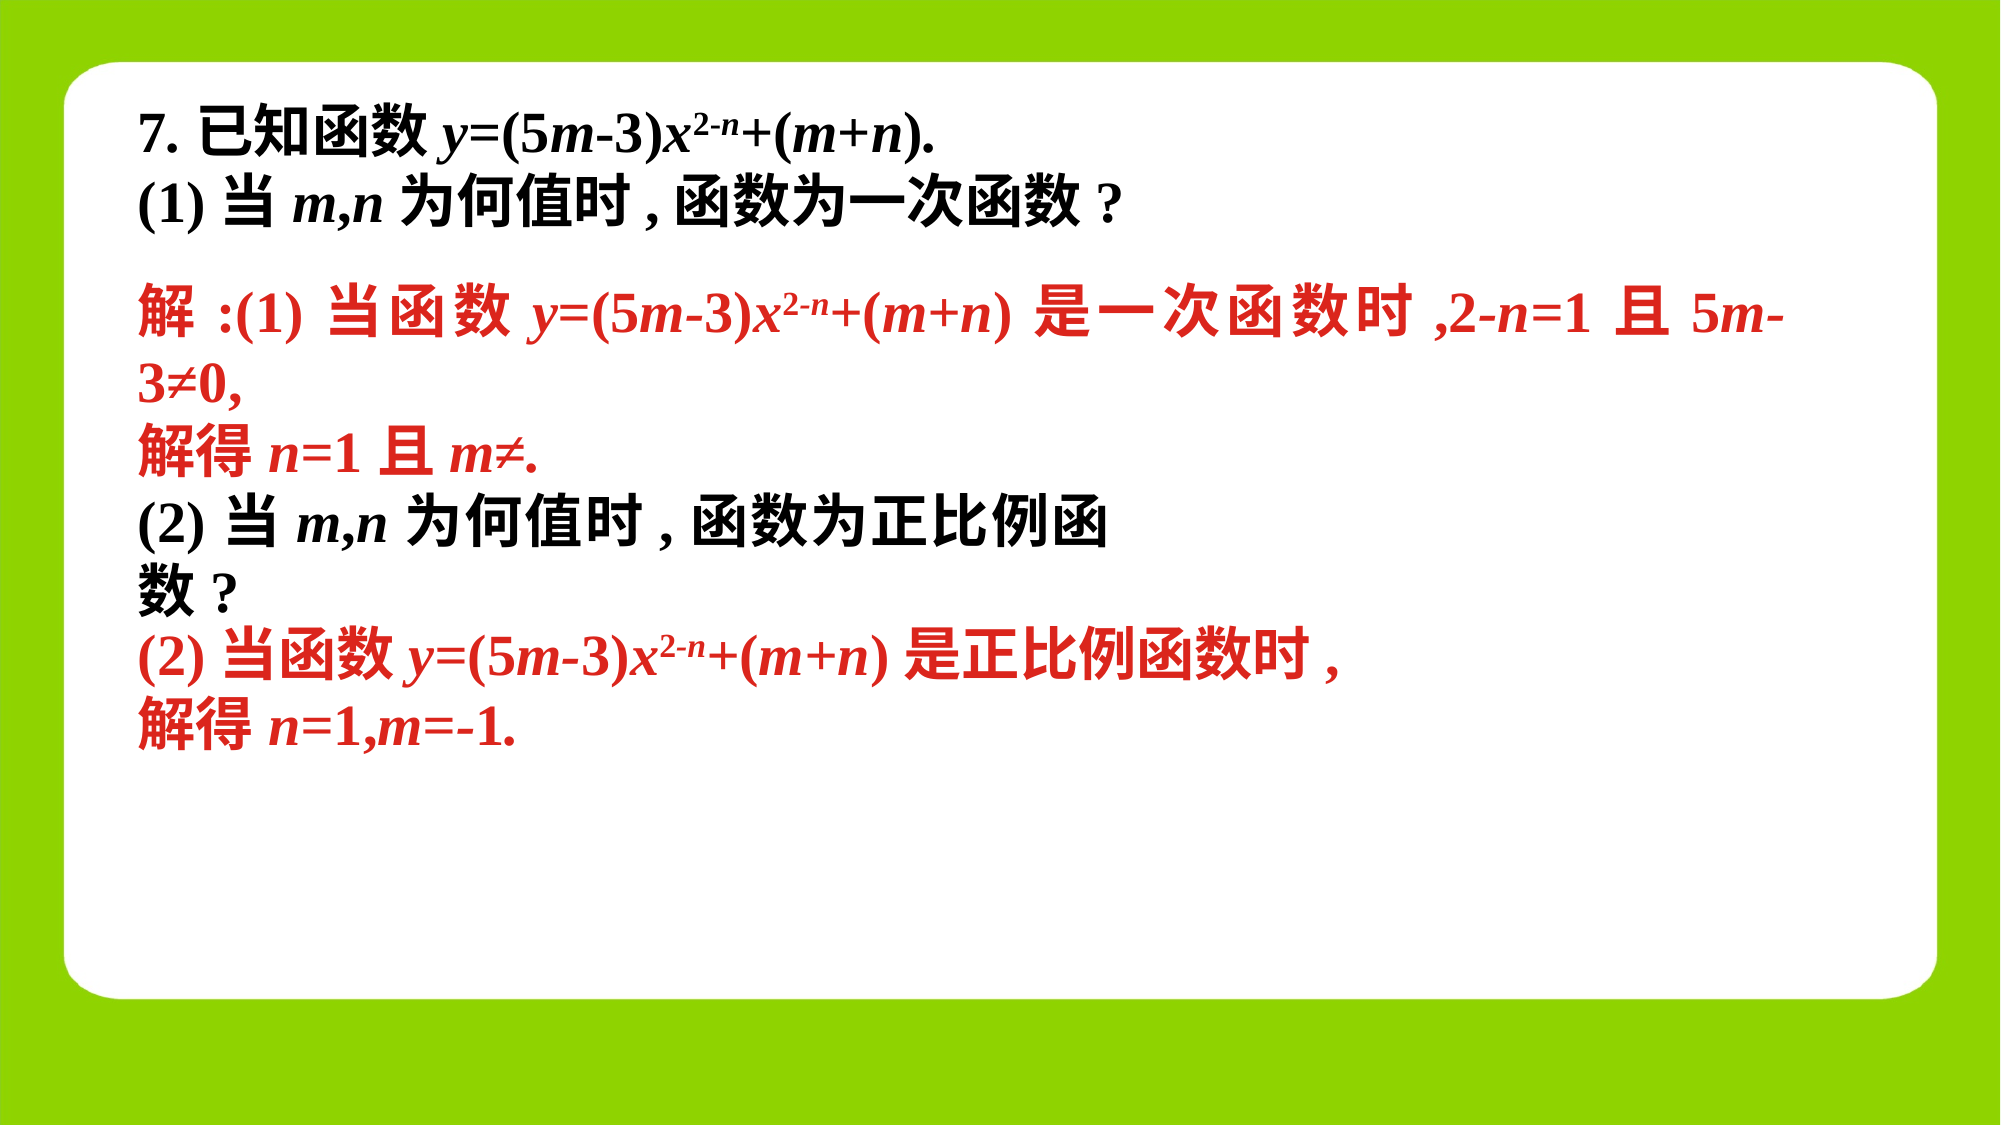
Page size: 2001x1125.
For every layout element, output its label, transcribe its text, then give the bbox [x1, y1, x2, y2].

text_box 7.已知函数y=(5m-3)x2-n+(m+n). (1)当m,n为何值时,函数为一次函数? [123, 86, 1272, 242]
picture [0, 0, 2001, 1125]
text_box (2)当m,n为何值时,函数为正比例函数? [123, 476, 1125, 632]
